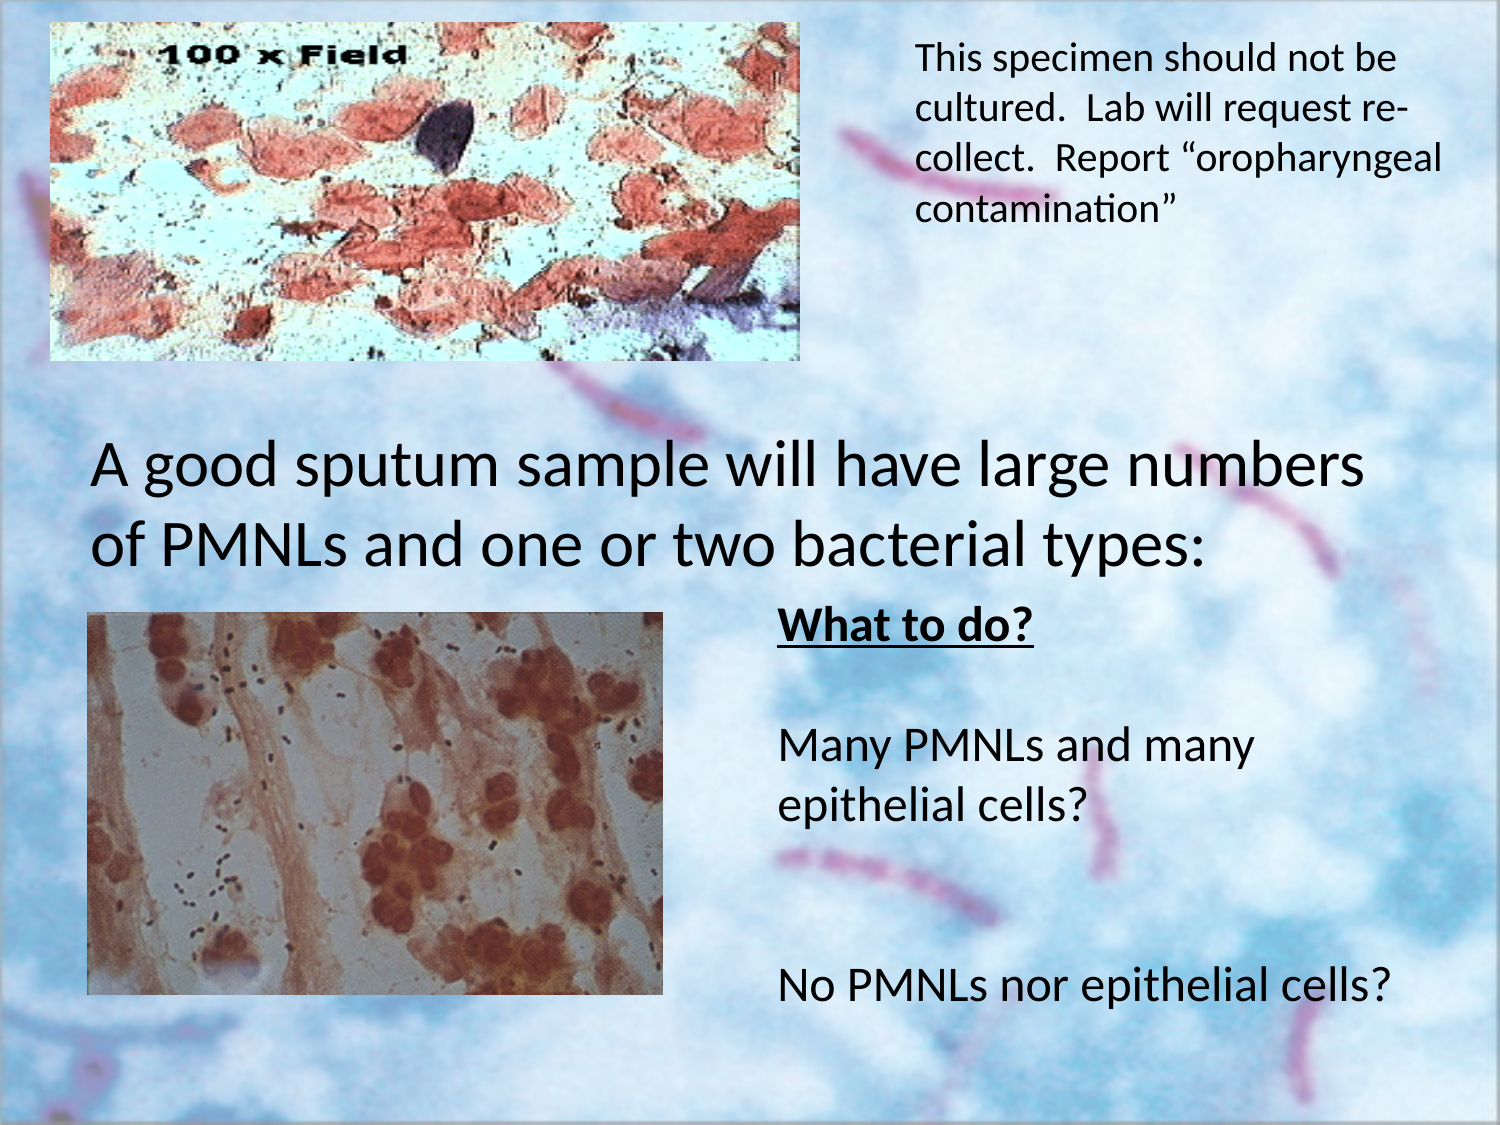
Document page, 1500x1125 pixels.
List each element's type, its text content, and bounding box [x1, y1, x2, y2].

text_box What to do? Many PMNLs and many epithelial cells? No PMNLs nor epithelial cells? [762, 583, 1463, 1019]
list A good sputum sample will have large numbers of PMNLs and one or two bacterial types: [75, 412, 1425, 1005]
picture [87, 612, 663, 995]
text_box This specimen should not be cultured. Lab will request re-collect. Report “oropharyngeal contamination” [899, 22, 1488, 238]
picture [49, 22, 801, 361]
